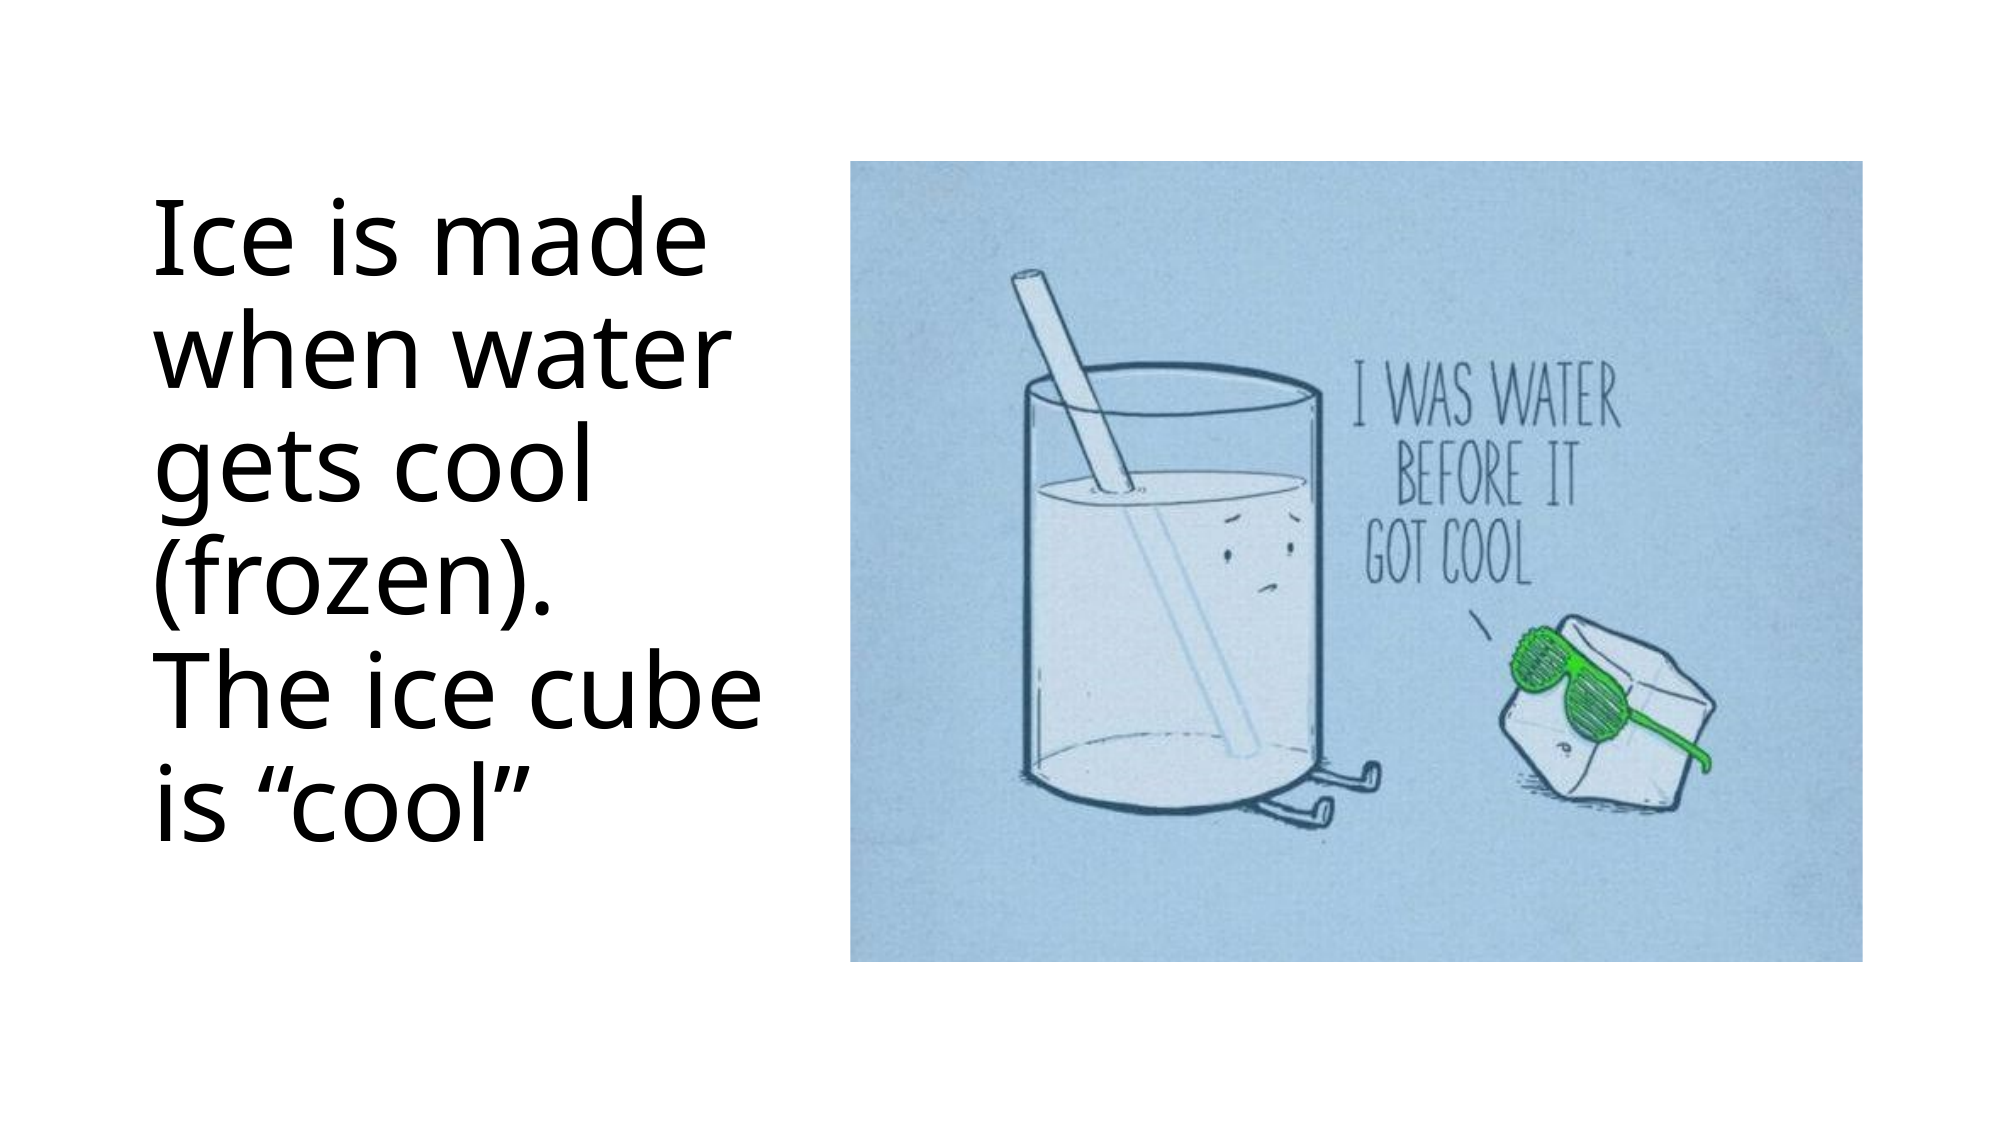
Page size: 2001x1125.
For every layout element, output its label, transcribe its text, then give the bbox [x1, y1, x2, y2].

title Ice is made when water gets cool (frozen). The ice cube is “cool” [137, 75, 783, 872]
picture [850, 161, 1863, 962]
